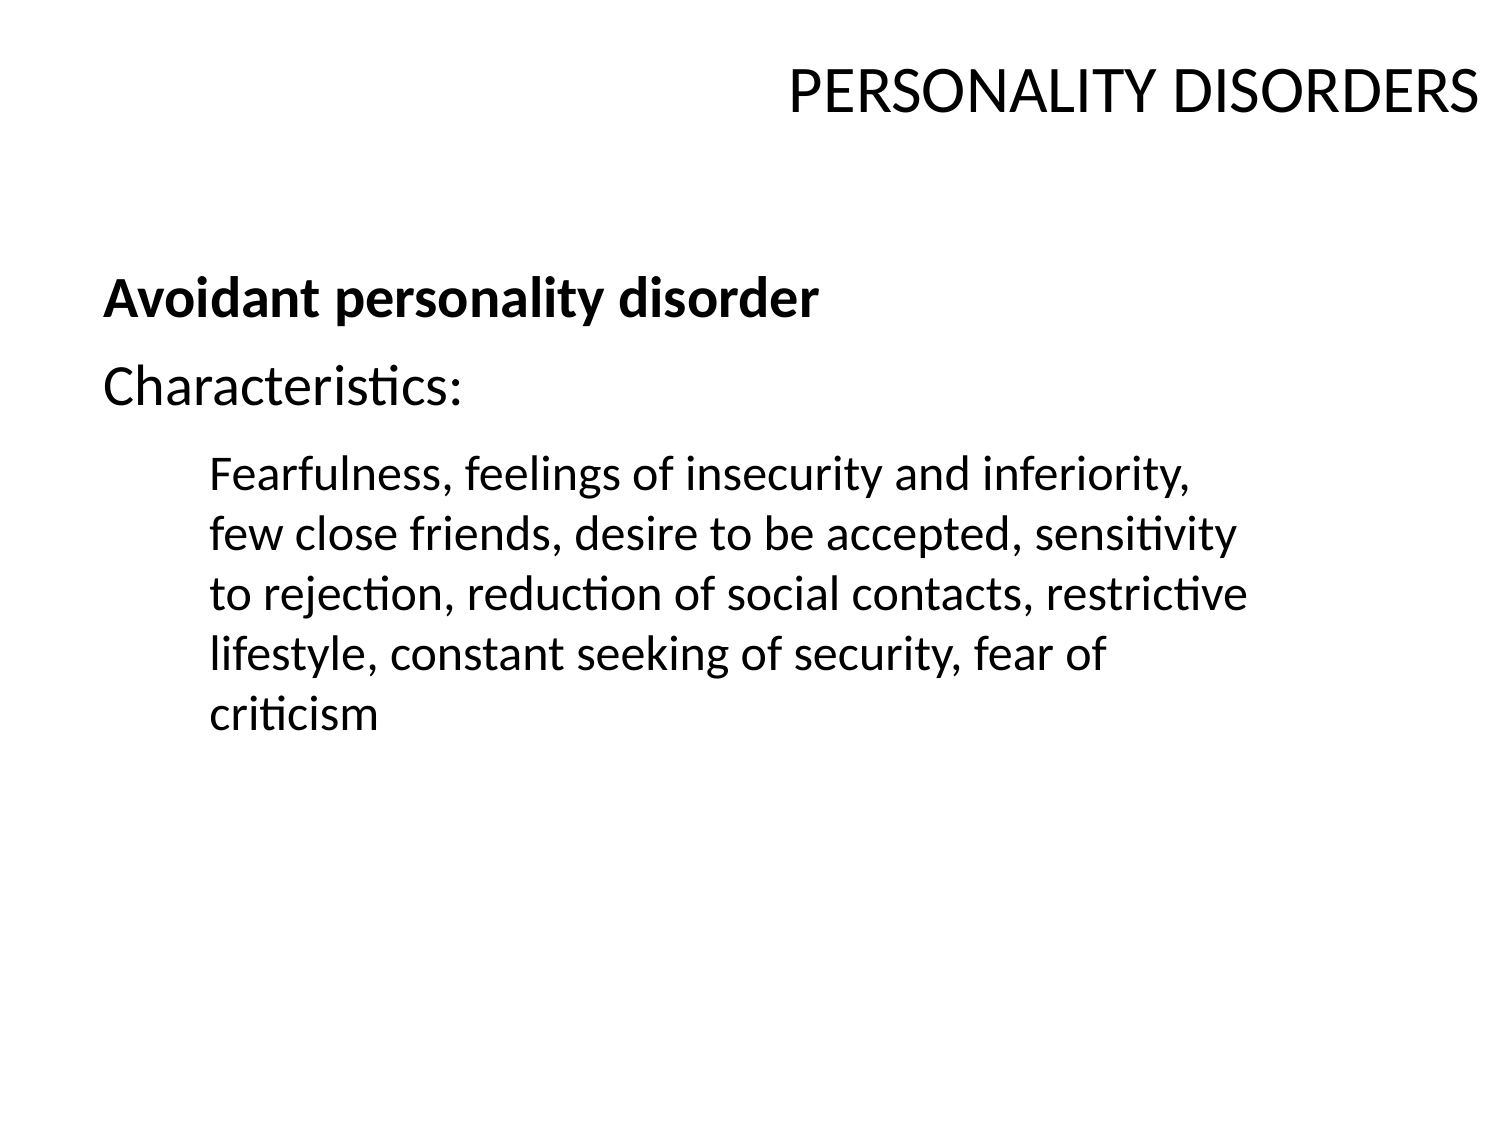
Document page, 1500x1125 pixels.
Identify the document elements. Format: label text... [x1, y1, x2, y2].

text_box Fearfulness, feelings of insecurity and inferiority, few close friends, desire to be accepted, sensitivity to rejection, reduction of social contacts, restrictive lifestyle, constant seeking of security, fear of criticism [194, 433, 1281, 868]
text_box PERSONALITY DISORDERS [145, 0, 1496, 180]
text_box Avoidant personality disorder Characteristics: [14, 262, 1393, 426]
